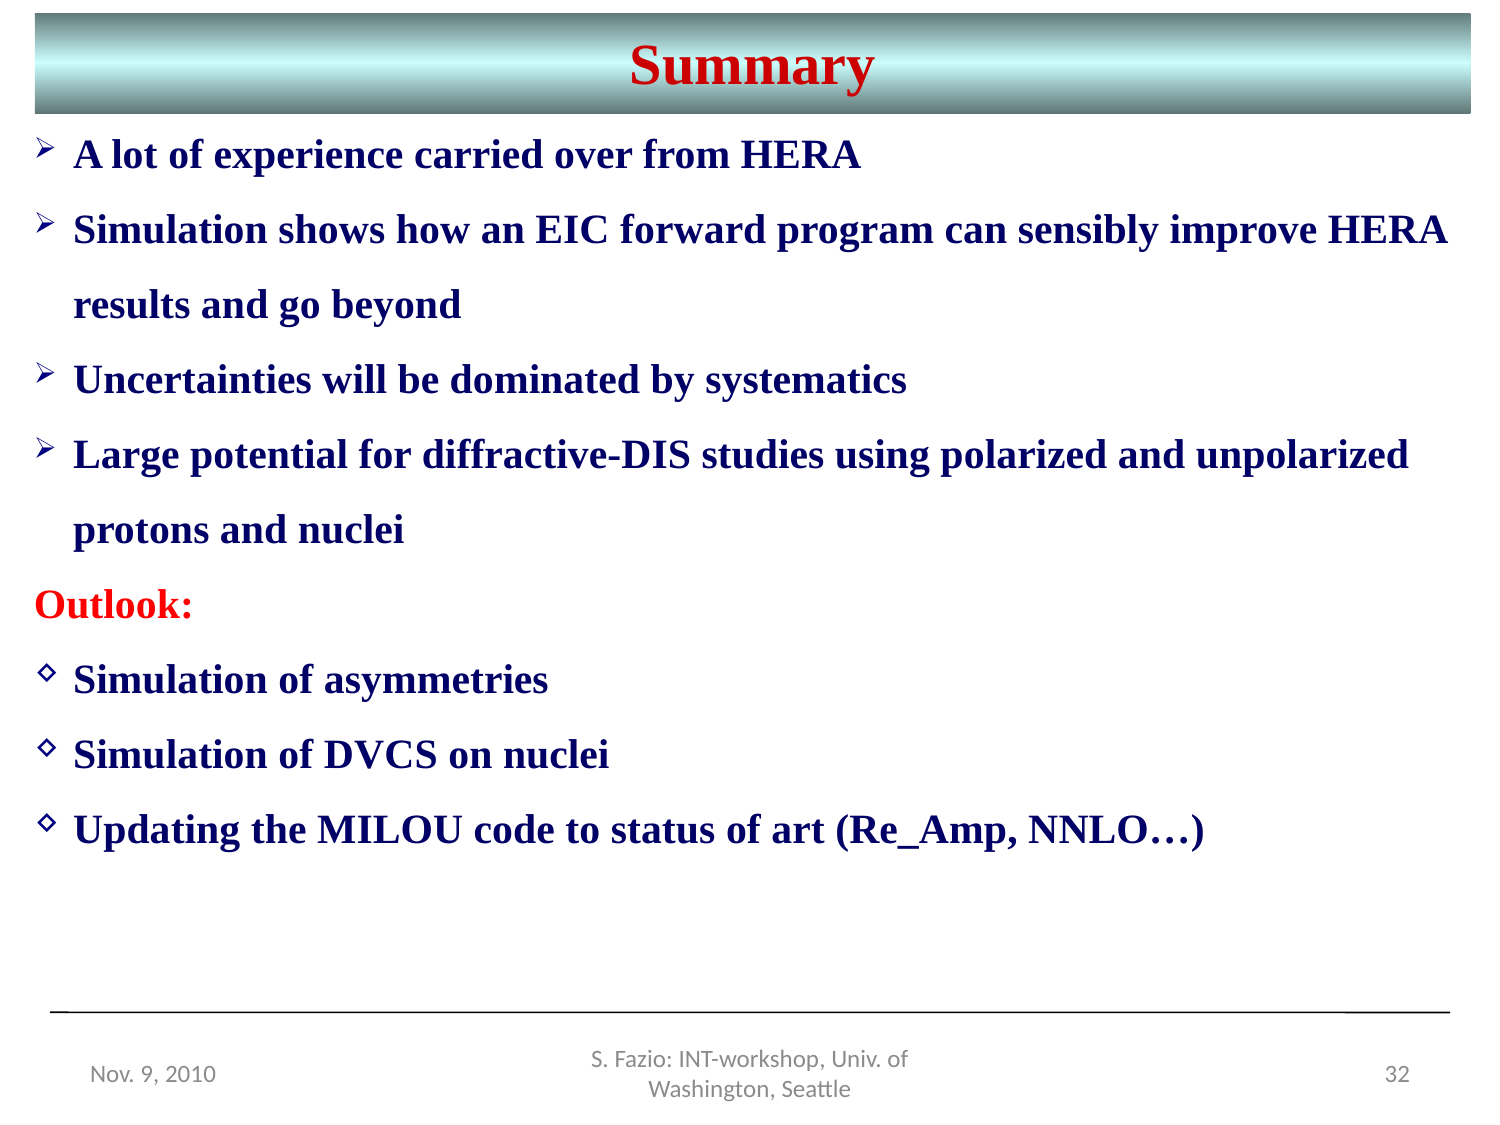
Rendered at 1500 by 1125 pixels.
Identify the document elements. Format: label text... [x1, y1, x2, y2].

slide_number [75, 1042, 425, 1103]
text_box Summary [34, 13, 1471, 94]
footer S. Fazio: INT-workshop, Univ. of Washington, Seattle [512, 1042, 988, 1103]
text_box A lot of experience carried over from HERA Simulation shows how an EIC forward program can sensibly improve HERA results and go beyond Uncertainties will be dominated by systematics Large potential for diffractive-DIS studies using polarized and unpolarized protons and nuclei Outlook: Simulation of asymmetries Simulation of DVCS on nuclei Updating the MILOU code to status of art (Re_Amp, NNLO…) [18, 94, 1500, 947]
slide_number 32 [1074, 1042, 1425, 1103]
